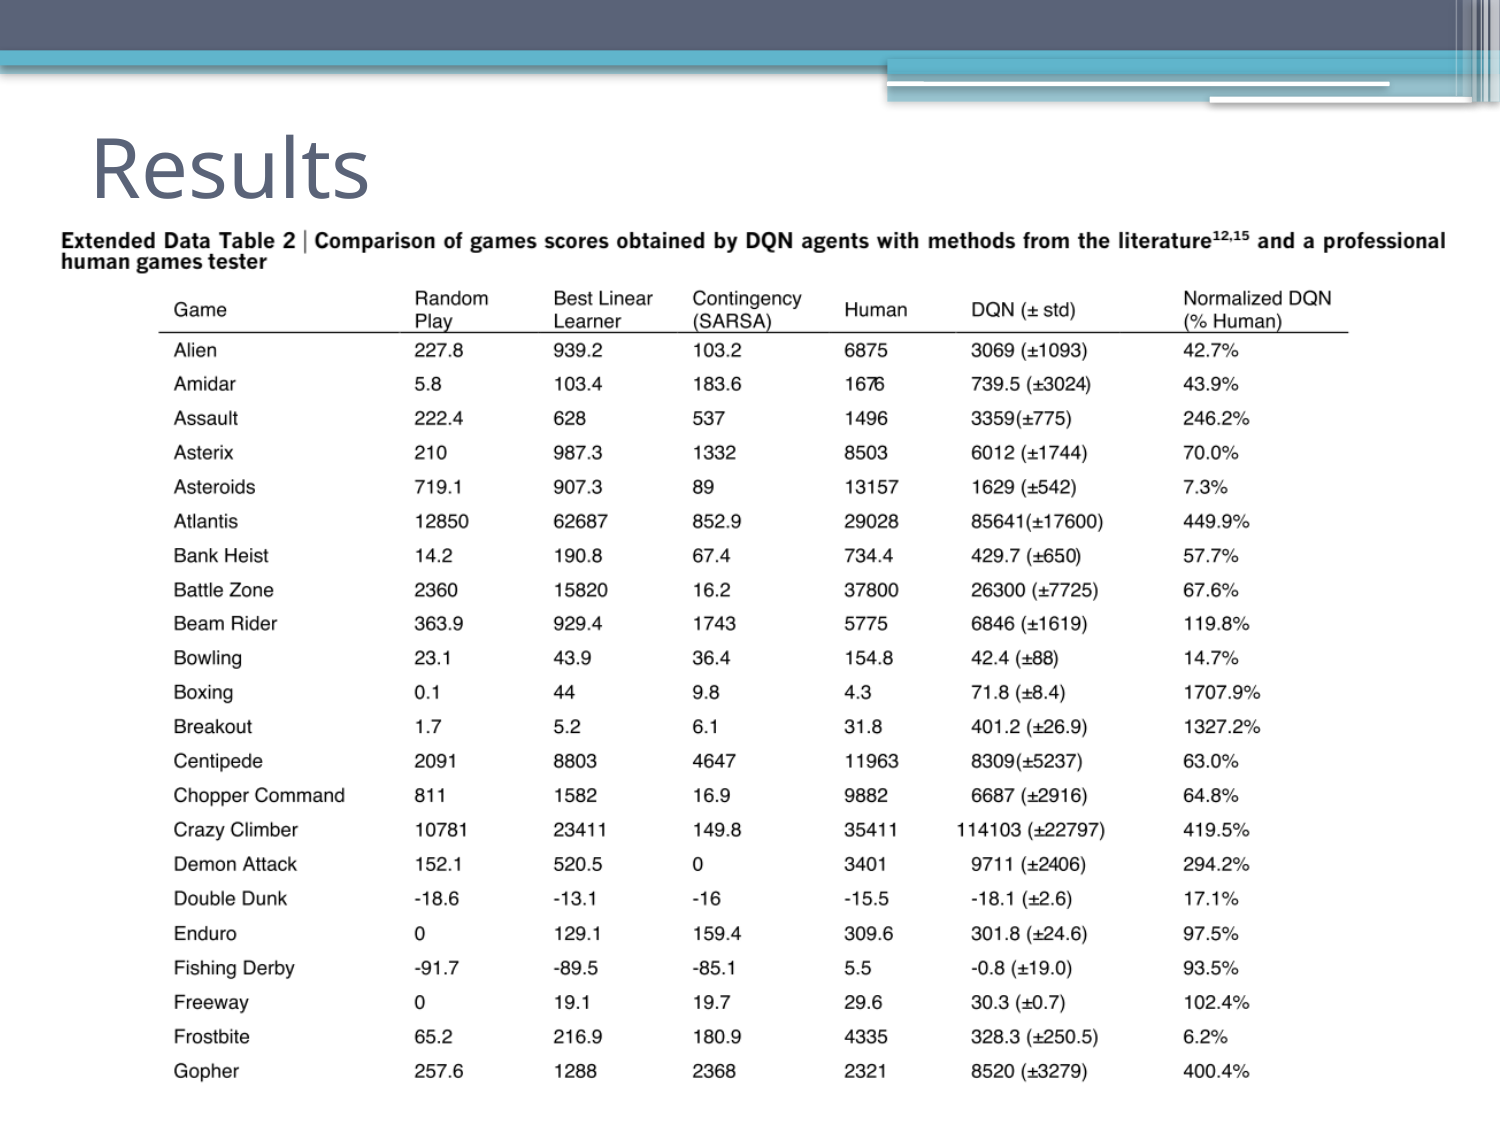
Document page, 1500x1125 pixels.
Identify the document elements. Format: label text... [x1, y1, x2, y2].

title Results [75, 78, 1425, 205]
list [47, 207, 1469, 1095]
